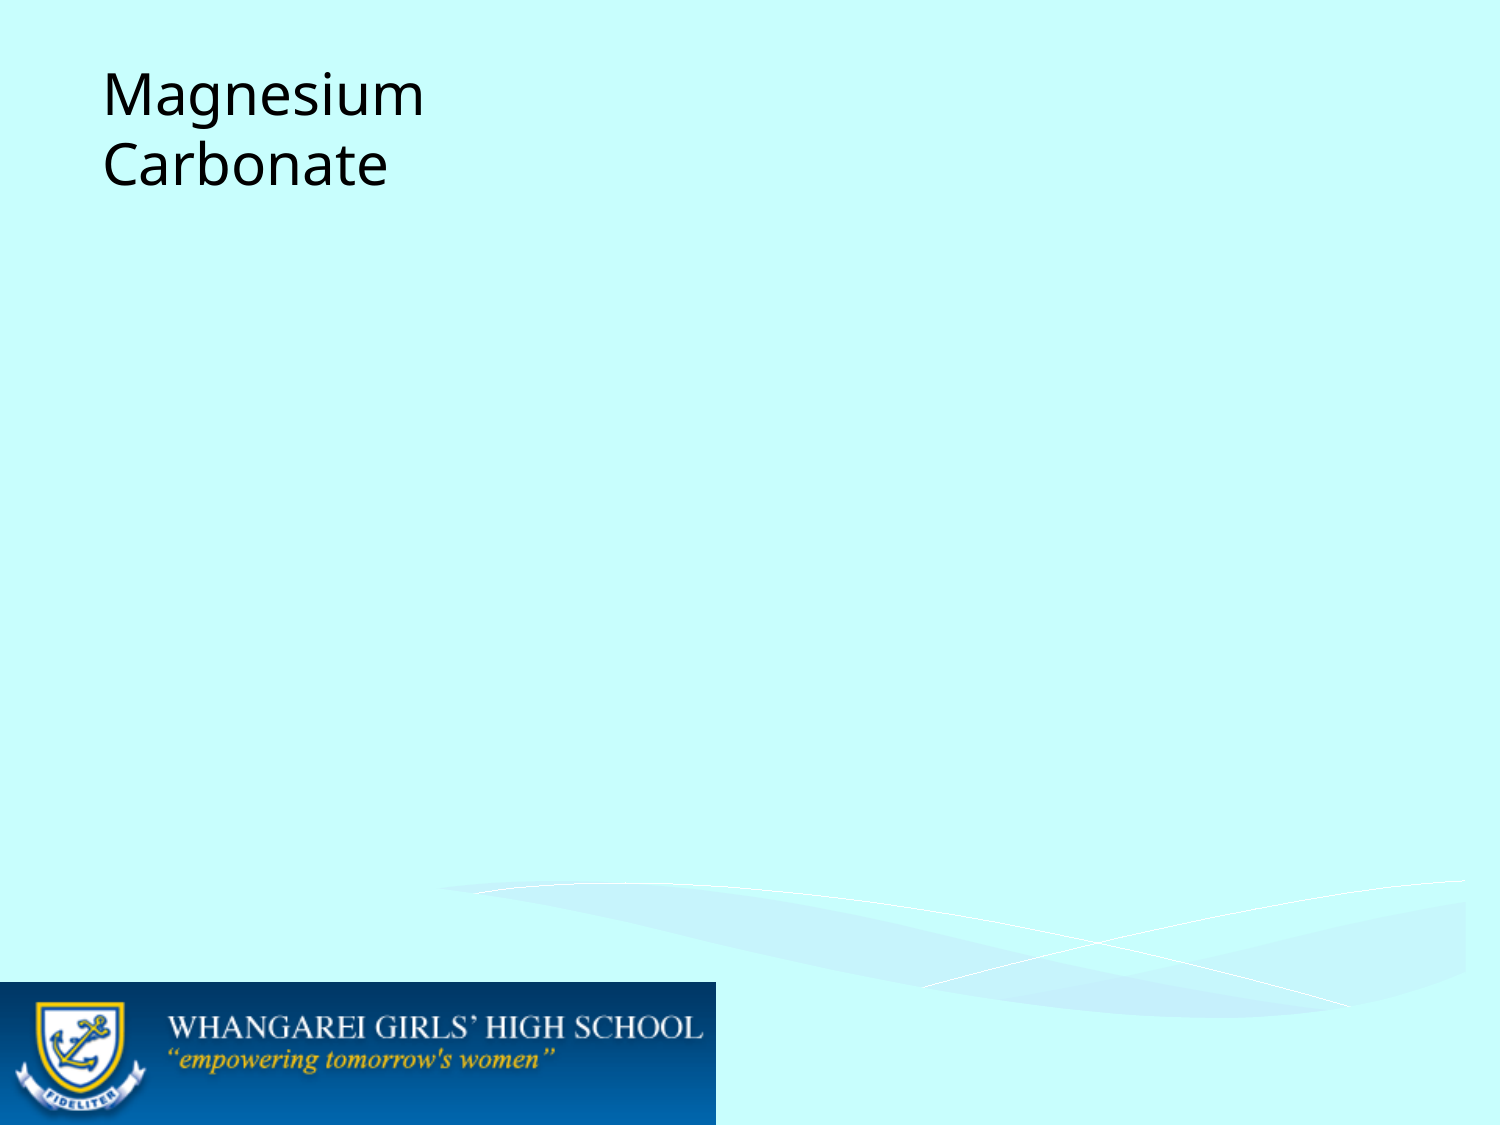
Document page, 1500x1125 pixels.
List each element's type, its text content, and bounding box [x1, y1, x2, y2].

picture [0, 982, 716, 1125]
text_box Magnesium Carbonate [87, 49, 738, 205]
